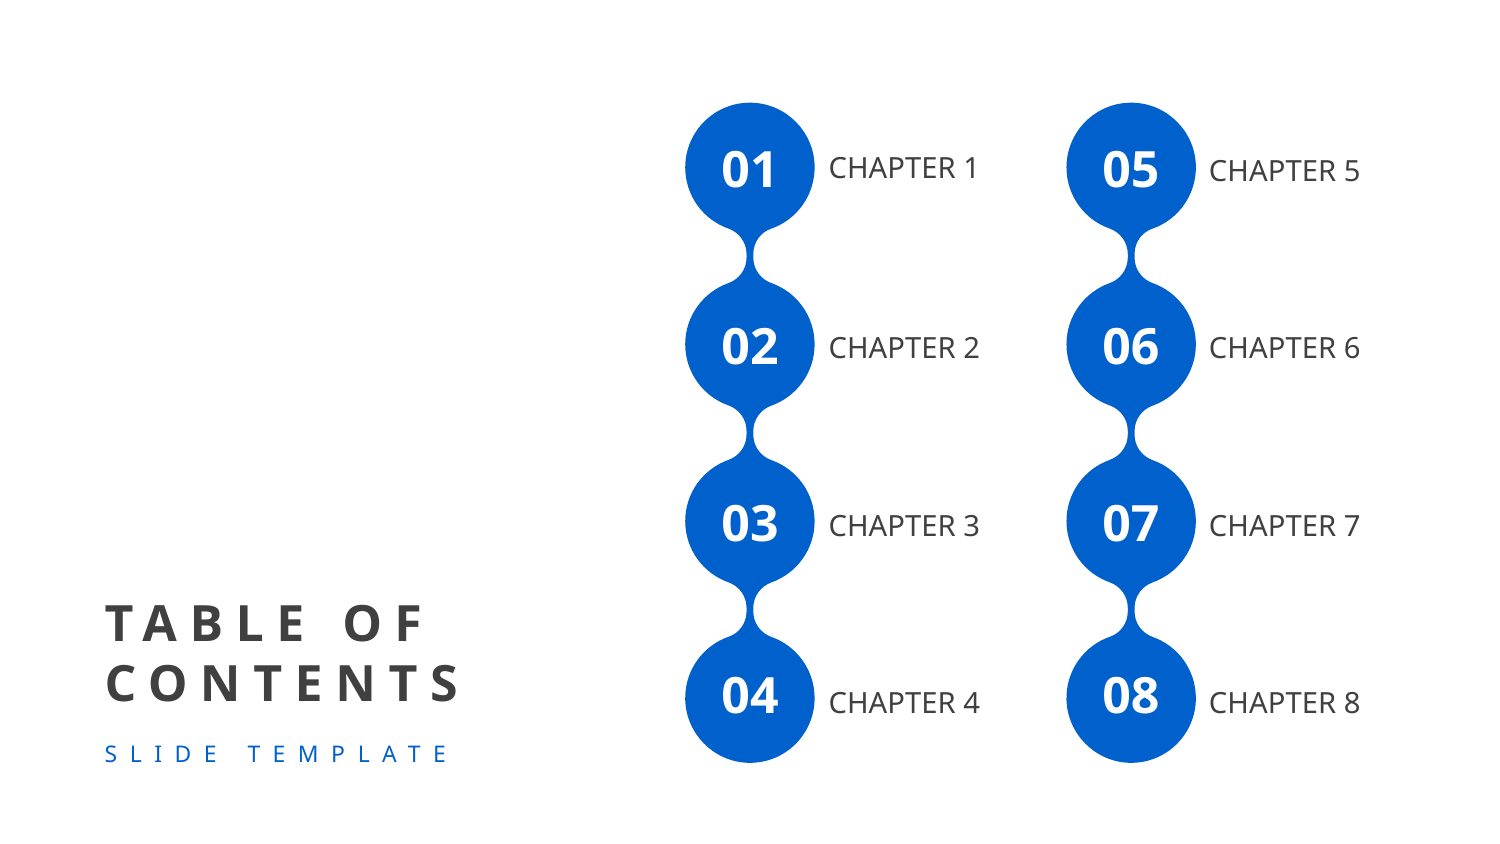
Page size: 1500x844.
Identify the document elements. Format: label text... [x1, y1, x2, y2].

text_box 03 [705, 483, 796, 559]
text_box CHAPTER 8 [1208, 684, 1405, 720]
text_box CHAPTER 7 [1208, 507, 1405, 543]
text_box 01 [705, 130, 796, 205]
text_box CHAPTER 2 [828, 329, 1025, 365]
text_box 02 [705, 306, 796, 382]
text_box CHAPTER 5 [1208, 152, 1405, 188]
text_box SLIDE TEMPLATE [89, 731, 491, 775]
text_box 06 [1085, 306, 1176, 382]
text_box 08 [1085, 656, 1176, 731]
text_box CHAPTER 3 [828, 507, 1025, 543]
text_box CHAPTER 4 [828, 684, 1025, 720]
text_box TABLE OF CONTENTS [89, 584, 624, 710]
text_box 04 [705, 656, 796, 731]
text_box 05 [1085, 130, 1176, 205]
text_box [685, 102, 815, 763]
text_box CHAPTER 1 [828, 149, 1025, 185]
text_box CHAPTER 6 [1208, 329, 1405, 365]
text_box [1066, 102, 1196, 763]
text_box 07 [1085, 483, 1176, 559]
